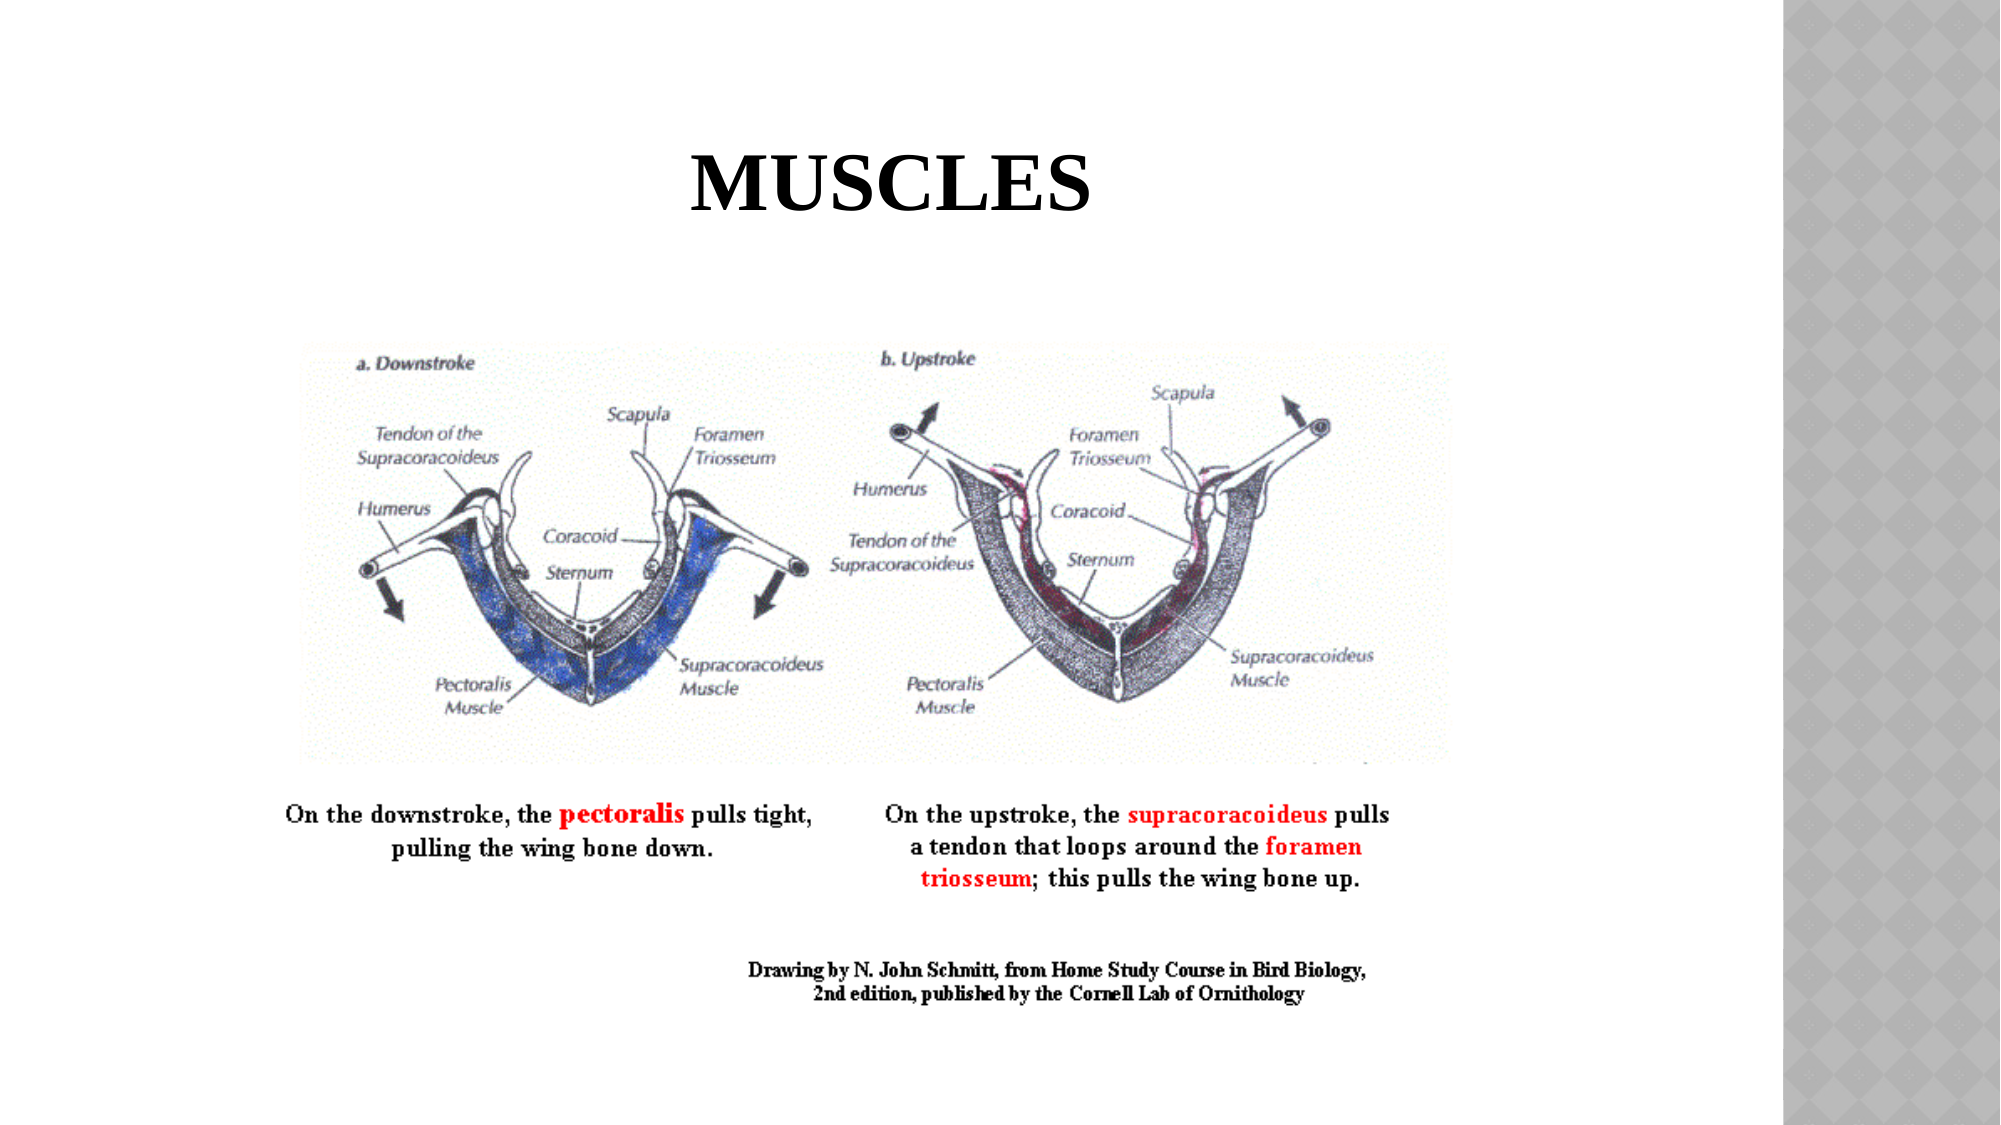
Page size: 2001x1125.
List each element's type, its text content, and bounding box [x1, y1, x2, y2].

title muscles [99, 39, 1684, 228]
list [280, 218, 1487, 1123]
